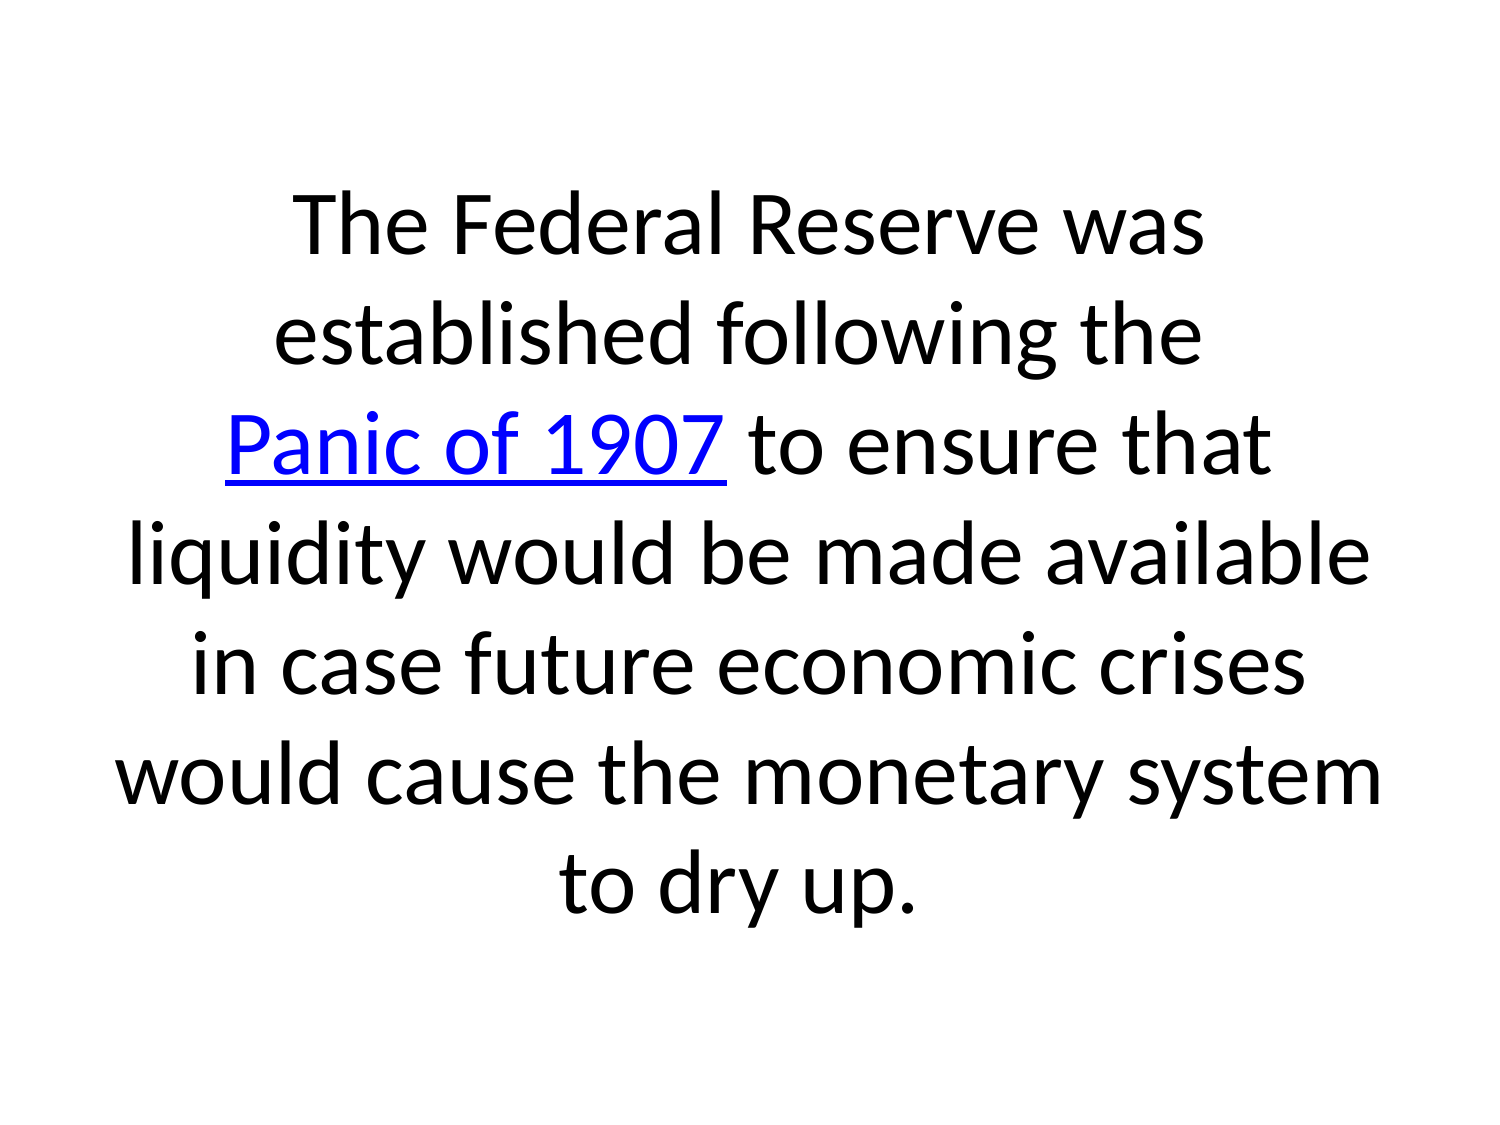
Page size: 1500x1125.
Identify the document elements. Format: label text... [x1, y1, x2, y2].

title The Federal Reserve was established following the Panic of 1907 to ensure that liquidity would be made available in case future economic crises would cause the monetary system to dry up. [74, 44, 1426, 1051]
